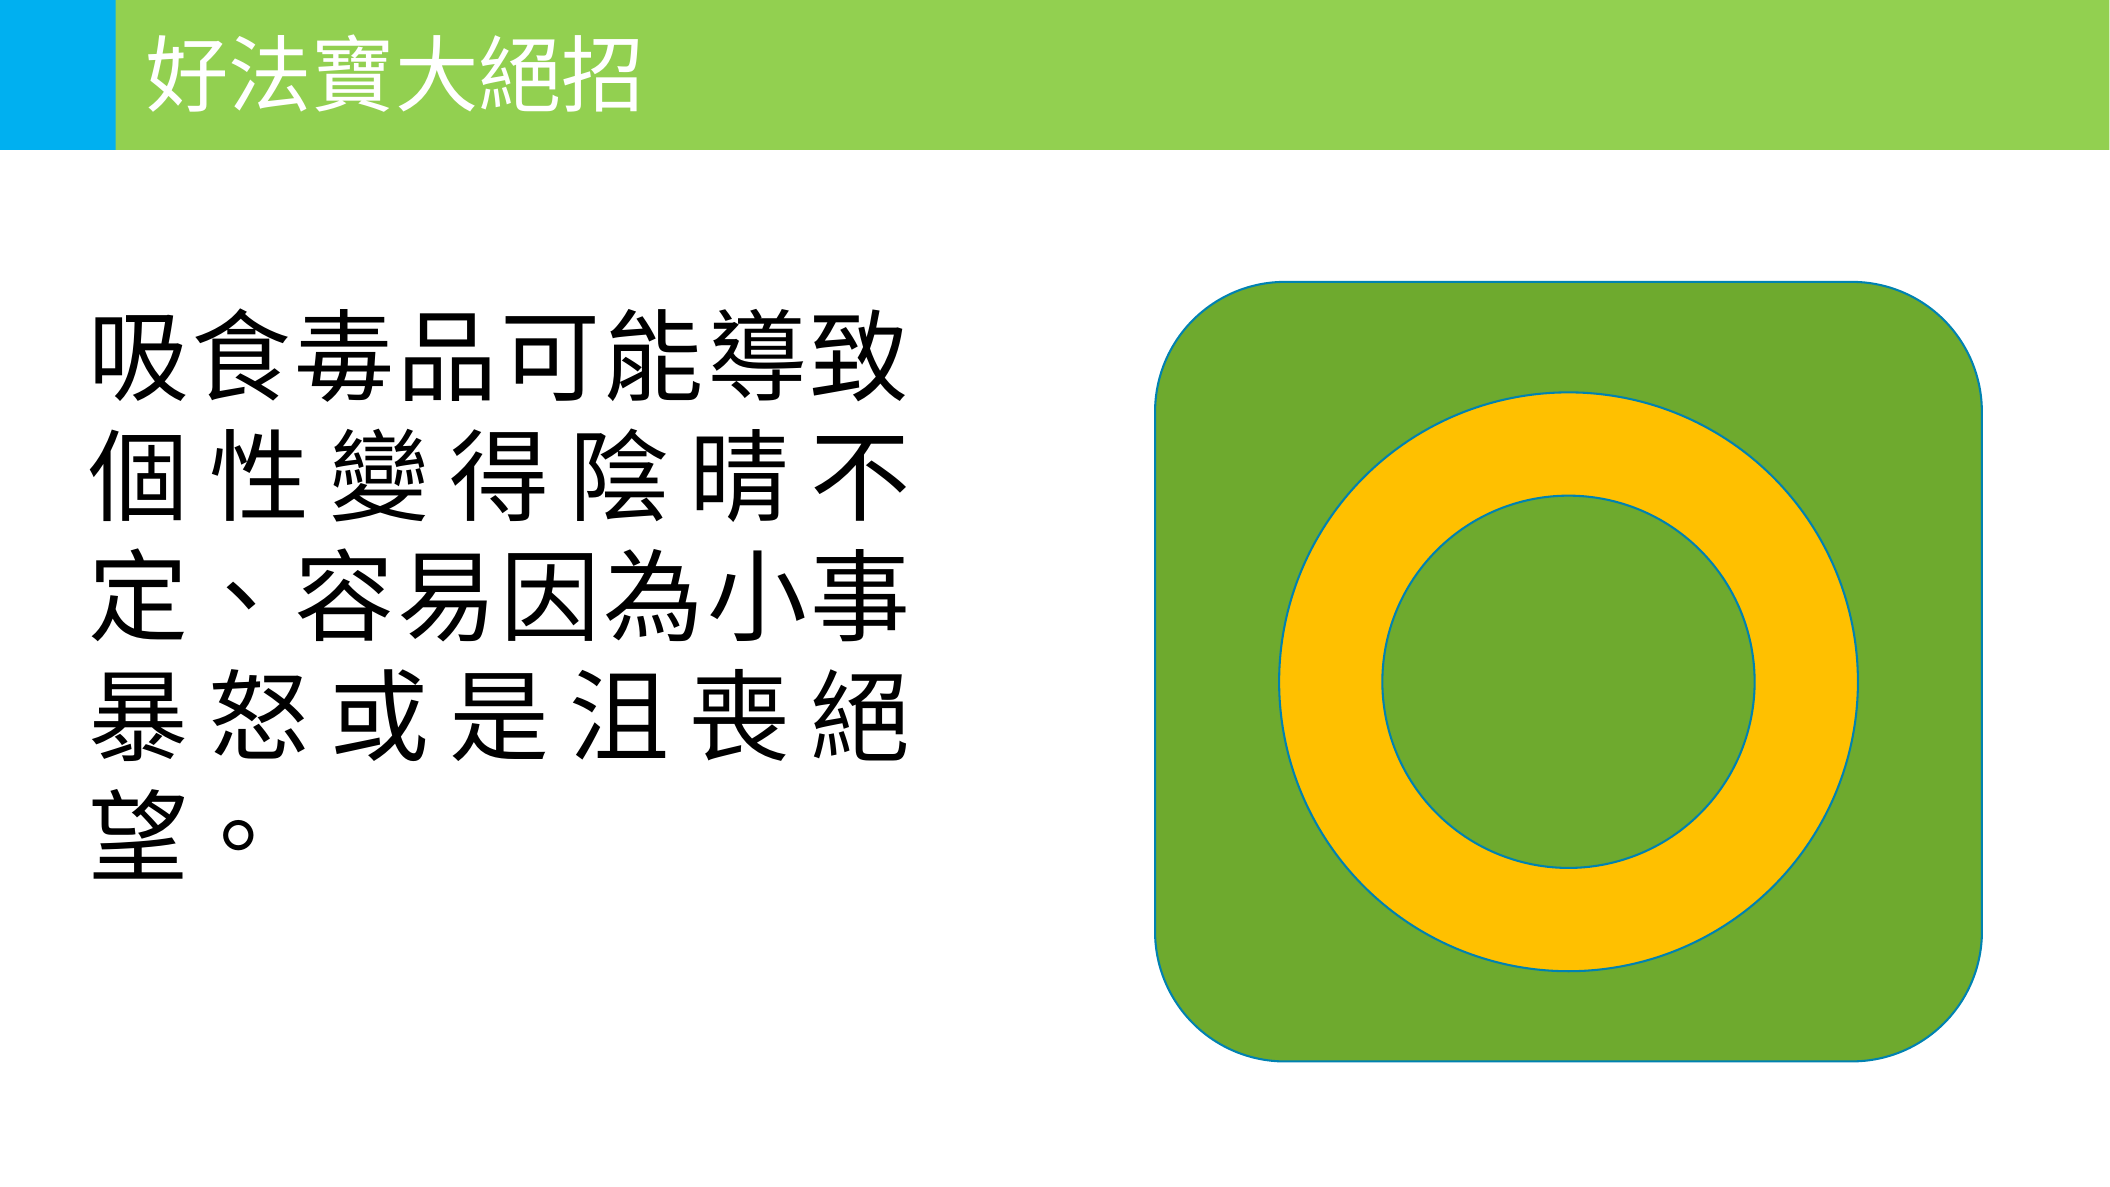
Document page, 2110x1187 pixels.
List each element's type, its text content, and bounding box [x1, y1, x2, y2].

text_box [1155, 281, 1982, 1062]
text_box 吸食毒品可能導致個性變得陰晴不定、容易因為小事暴怒或是沮喪絕望。 [74, 286, 925, 901]
text_box 好法寶大絕招 [130, 14, 660, 130]
